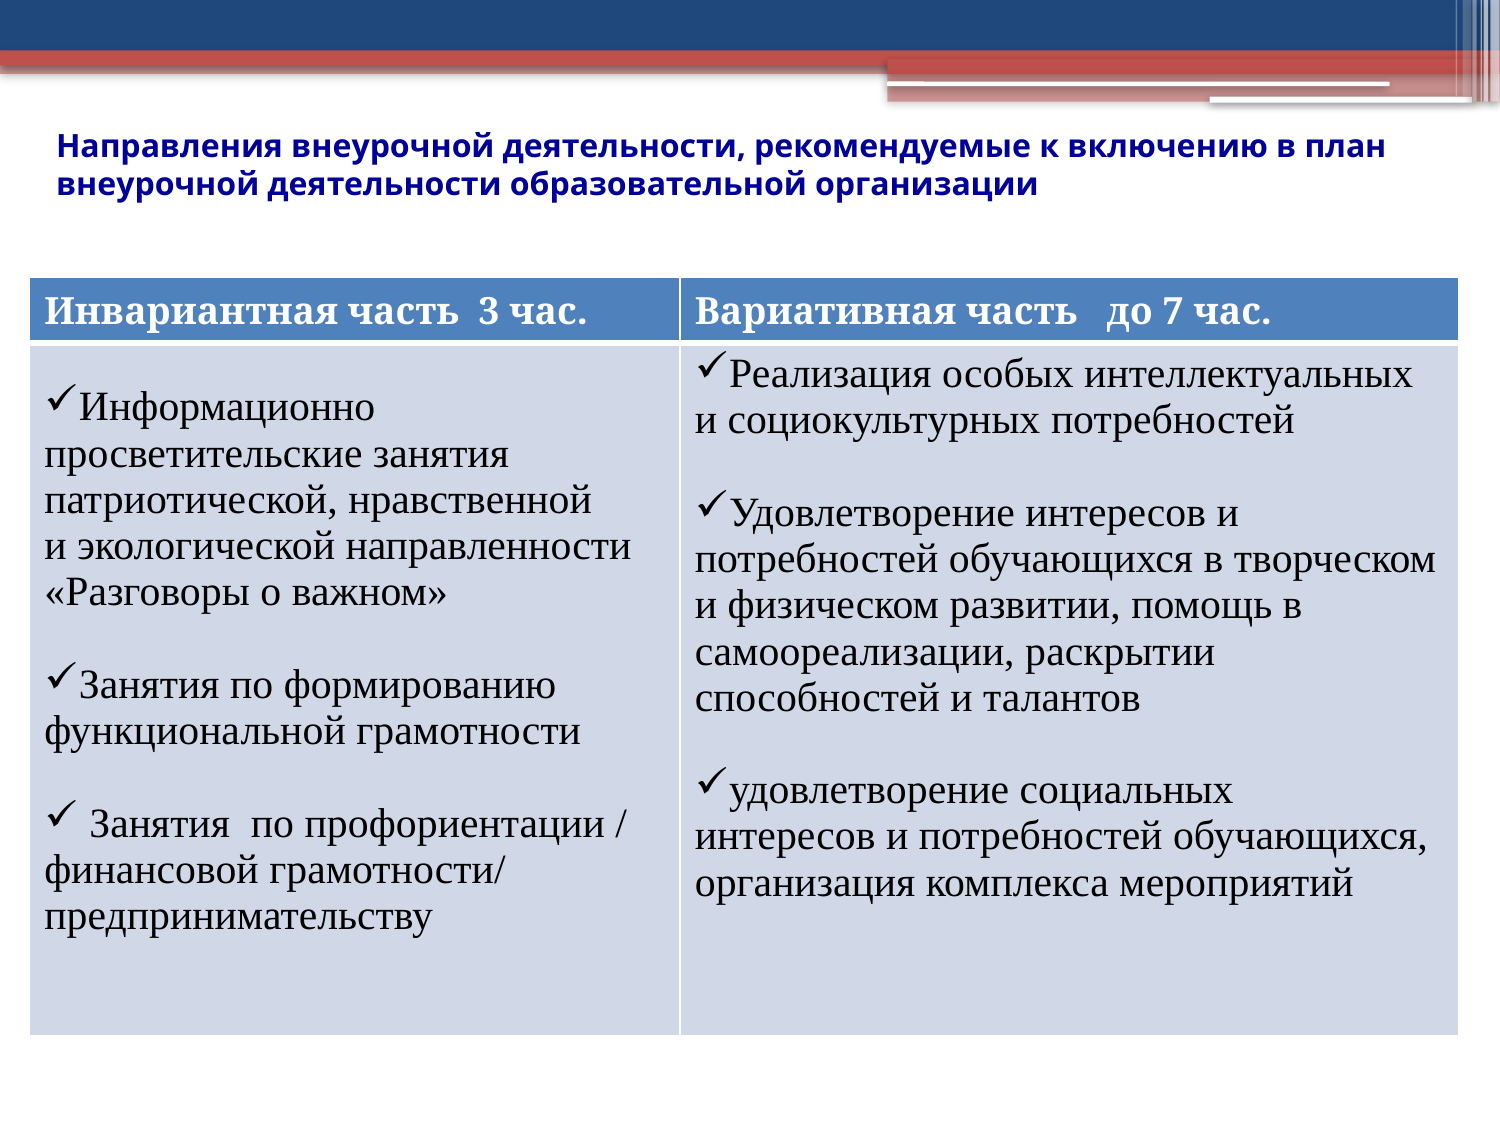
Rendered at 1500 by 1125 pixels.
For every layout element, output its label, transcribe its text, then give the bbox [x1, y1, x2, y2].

table_cell Реализация особых интеллектуальных и социокультурных потребностей Удовлетворение интересов и потребностей обучающихся в творческом и физическом развитии, помощь в самоореализации, раскрытии способностей и талантов удовлетворение социальных интересов и потребностей обучающихся, организация комплекса мероприятий [681, 346, 1458, 1035]
table_header Инвариантная часть 3 час. [30, 278, 679, 340]
title Направления внеурочной деятельности, рекомендуемые к включению в план внеурочной деятельности образовательной организации [41, 78, 1471, 268]
table_cell Информационно просветительские занятия патриотической, нравственной и экологической направленности «Разговоры о важном» Занятия по формированию функциональной грамотности Занятия по профориентации / финансовой грамотности/ предпринимательству [30, 346, 679, 1035]
table_header Вариативная часть до 7 час. [681, 278, 1458, 340]
